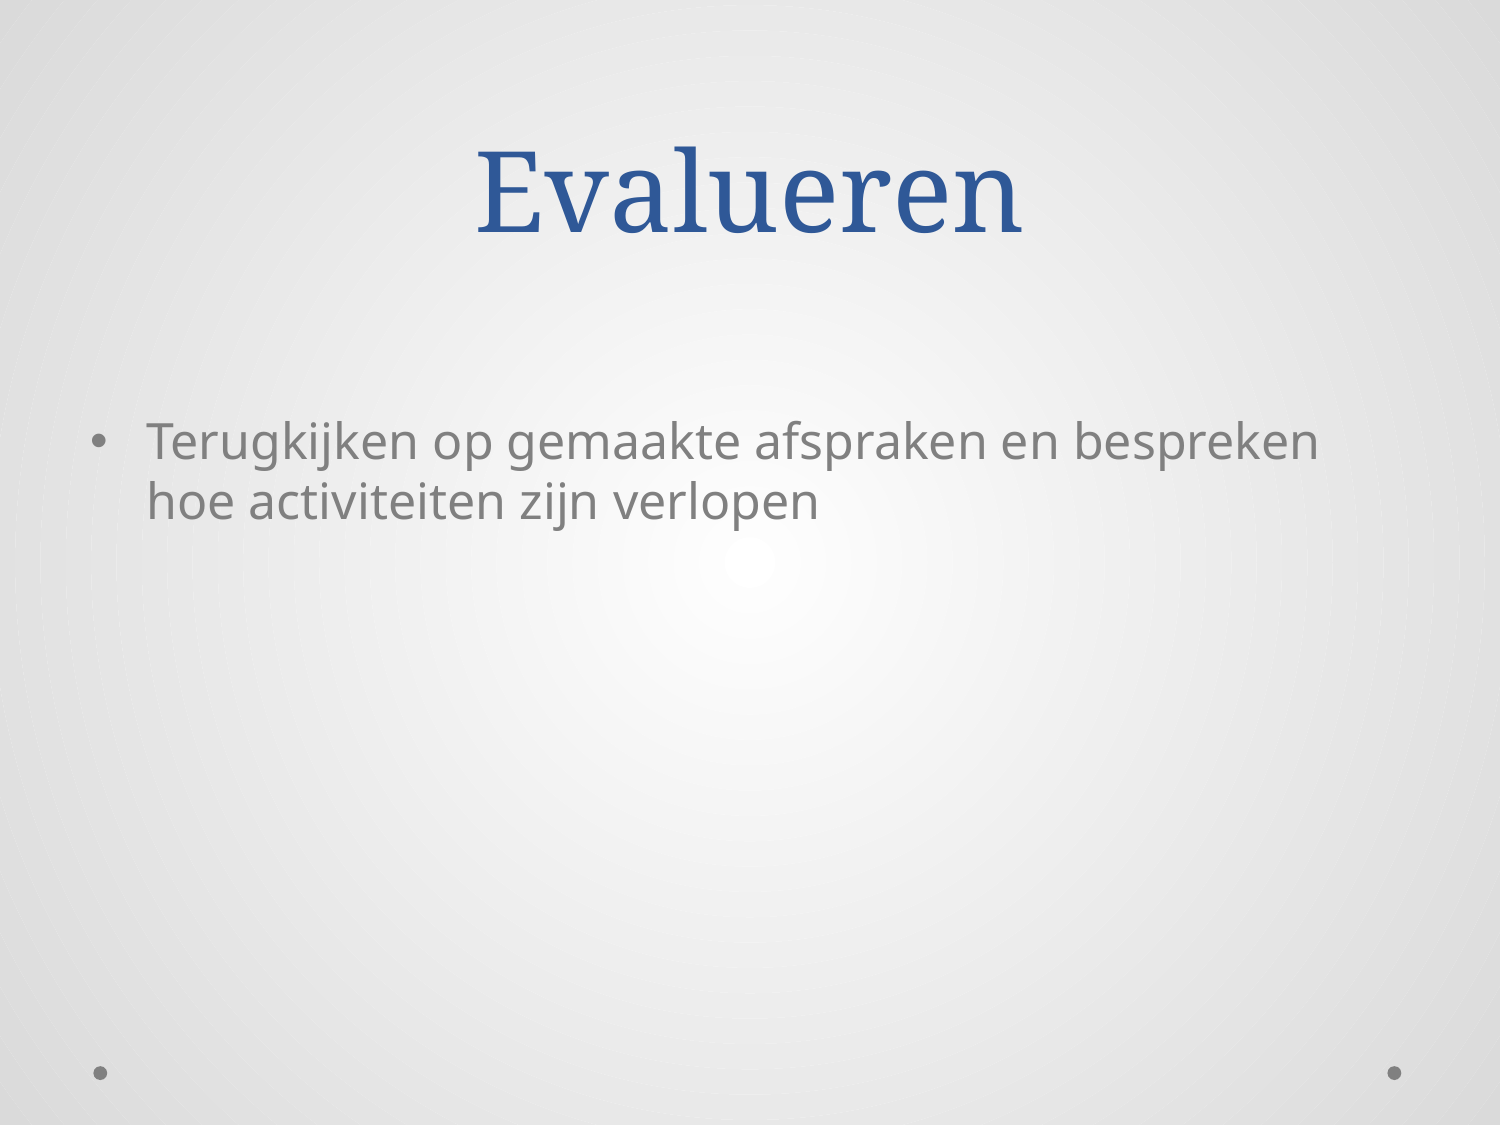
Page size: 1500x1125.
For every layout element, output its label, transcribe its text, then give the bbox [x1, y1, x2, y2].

list Terugkijken op gemaakte afspraken en bespreken hoe activiteiten zijn verlopen [75, 262, 1425, 1005]
title Evalueren [75, 0, 1425, 262]
